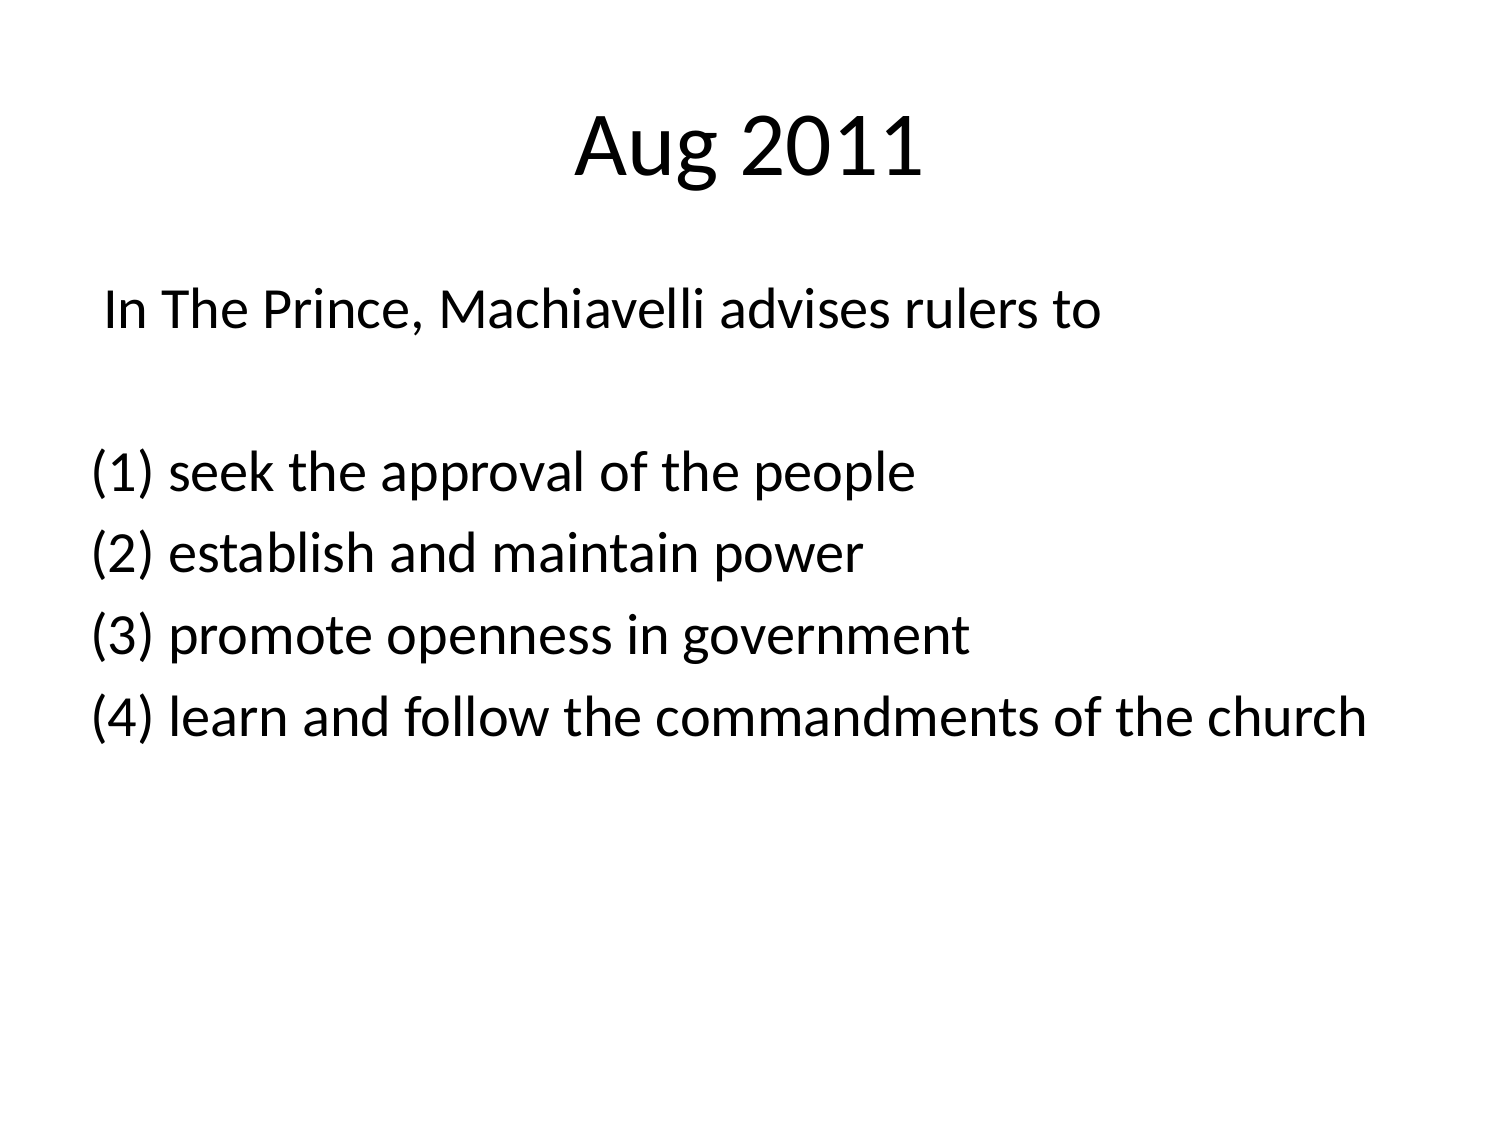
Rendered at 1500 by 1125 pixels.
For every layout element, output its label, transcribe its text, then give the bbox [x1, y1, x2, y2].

title Aug 2011 [75, 45, 1425, 233]
list In The Prince, Machiavelli advises rulers to (1) seek the approval of the people (2) establish and maintain power (3) promote openness in government (4) learn and follow the commandments of the church [75, 262, 1425, 1005]
